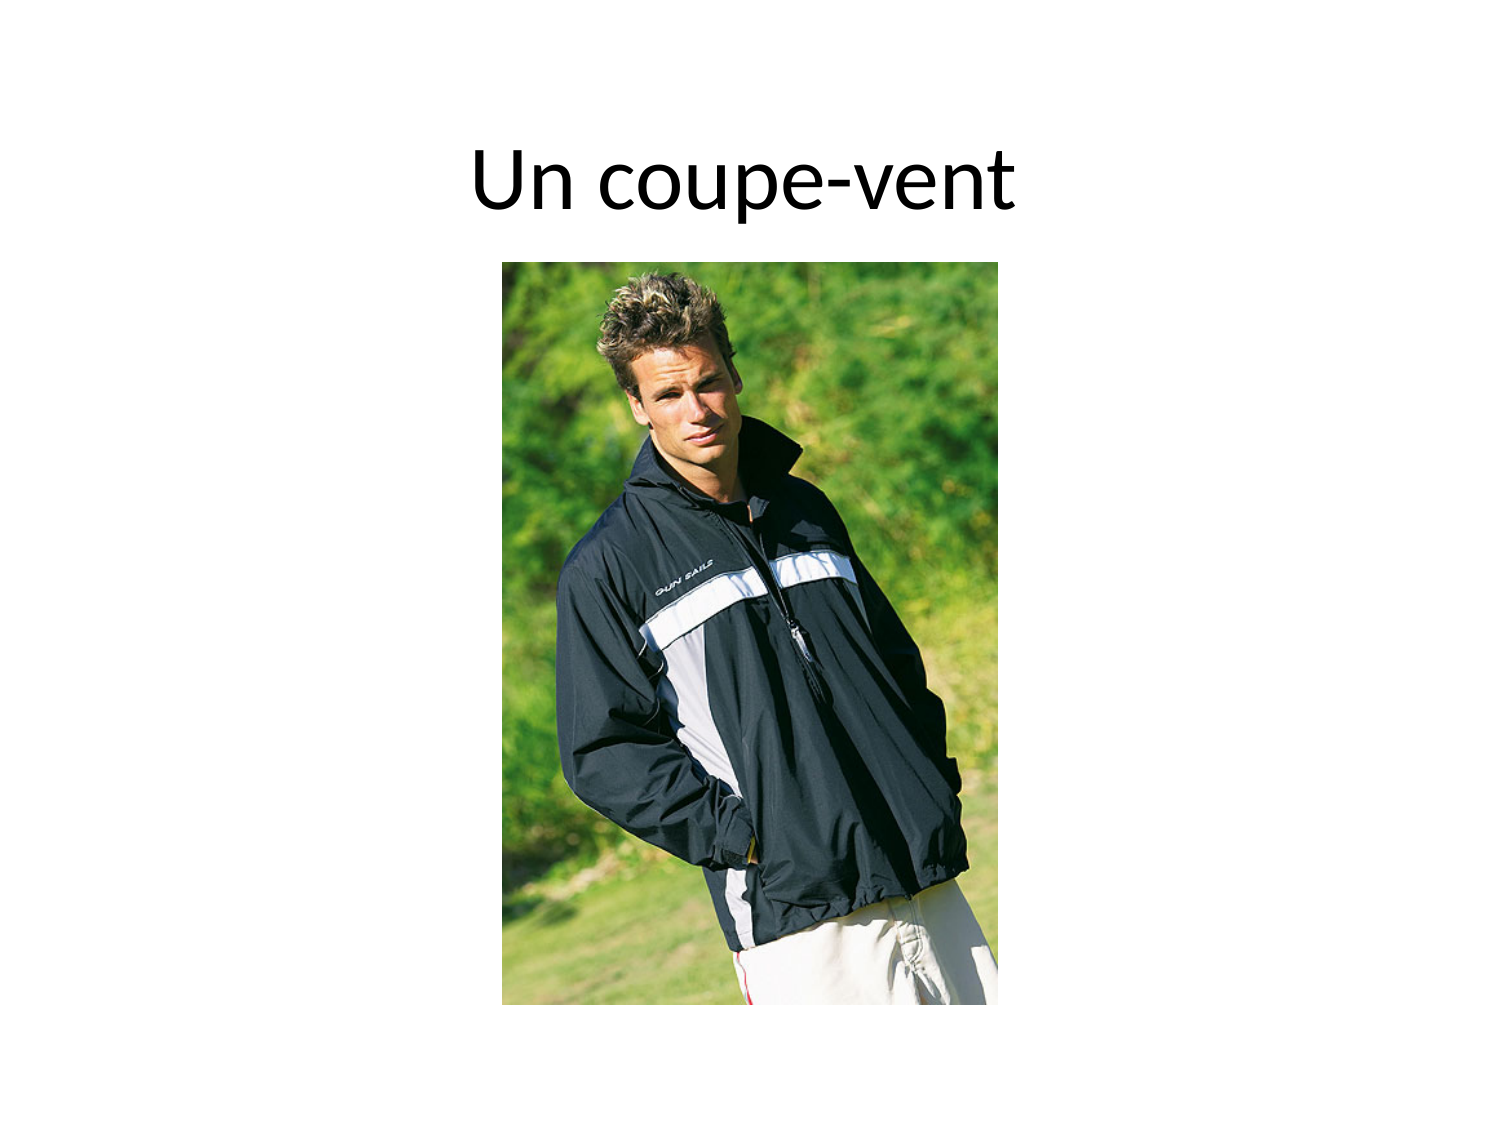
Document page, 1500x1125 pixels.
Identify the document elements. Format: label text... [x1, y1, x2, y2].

title Un coupe-vent [62, 45, 1425, 300]
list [502, 262, 998, 1006]
